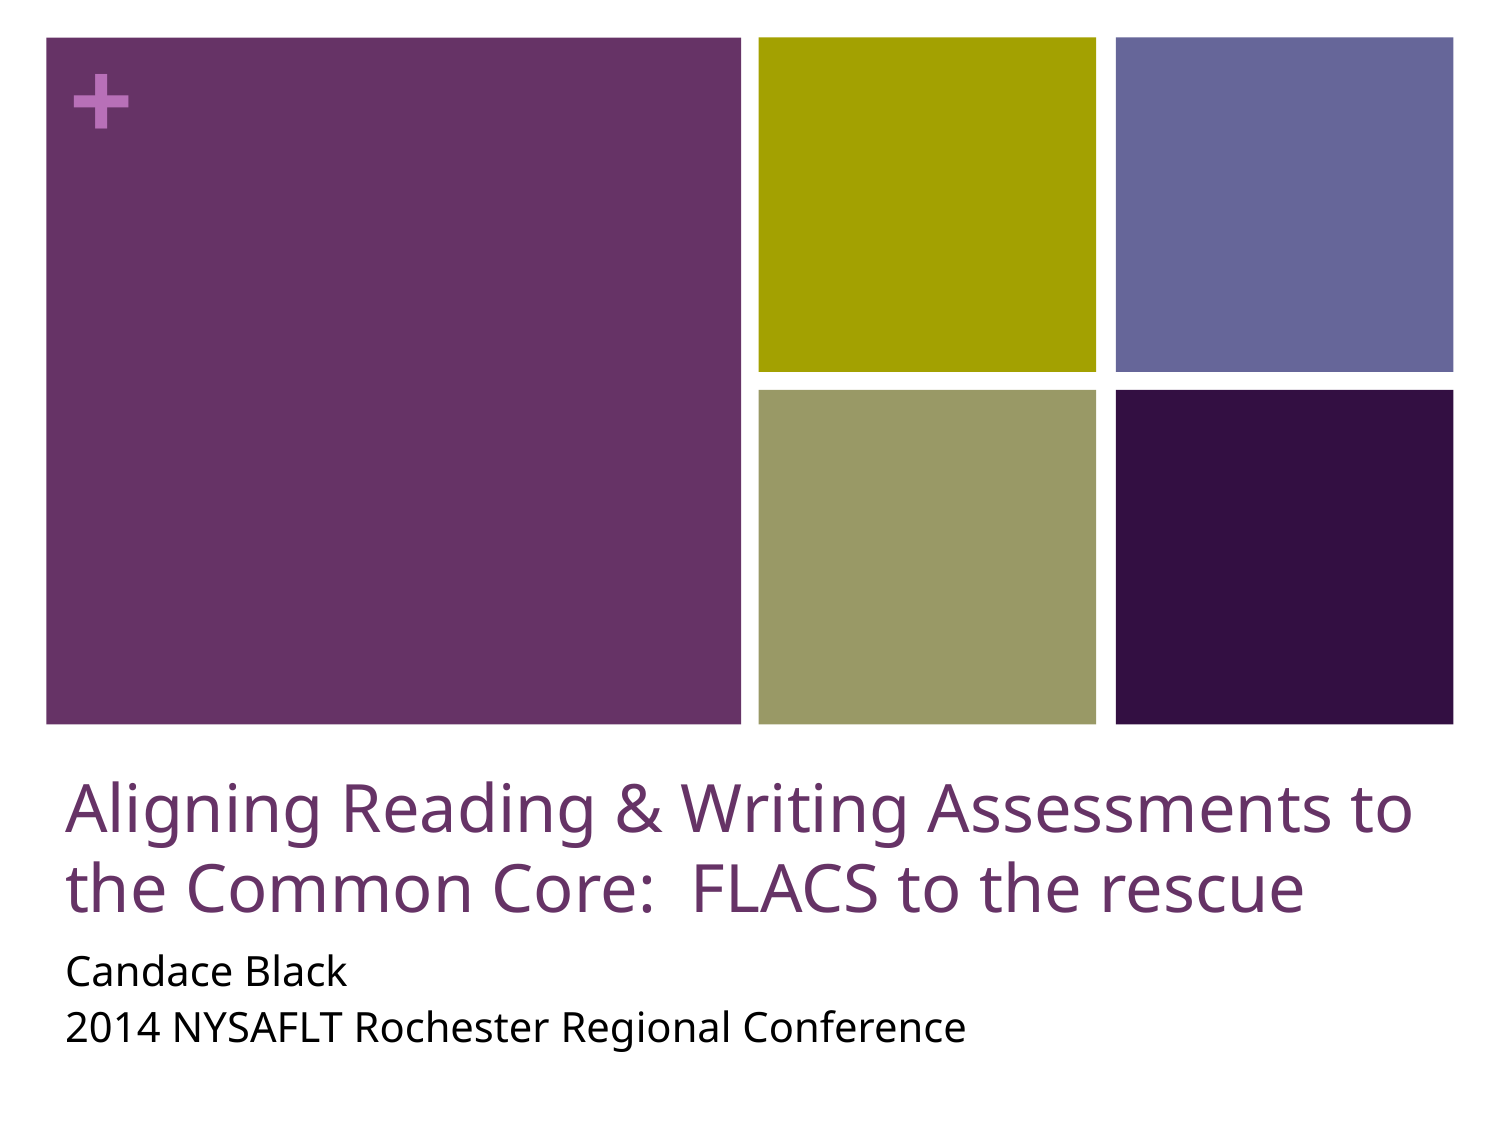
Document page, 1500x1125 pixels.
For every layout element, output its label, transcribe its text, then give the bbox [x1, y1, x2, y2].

subtitle Candace Black 2014 NYSAFLT Rochester Regional Conference [50, 937, 1438, 1075]
title Aligning Reading & Writing Assessments to the Common Core: FLACS to the rescue [50, 758, 1450, 938]
